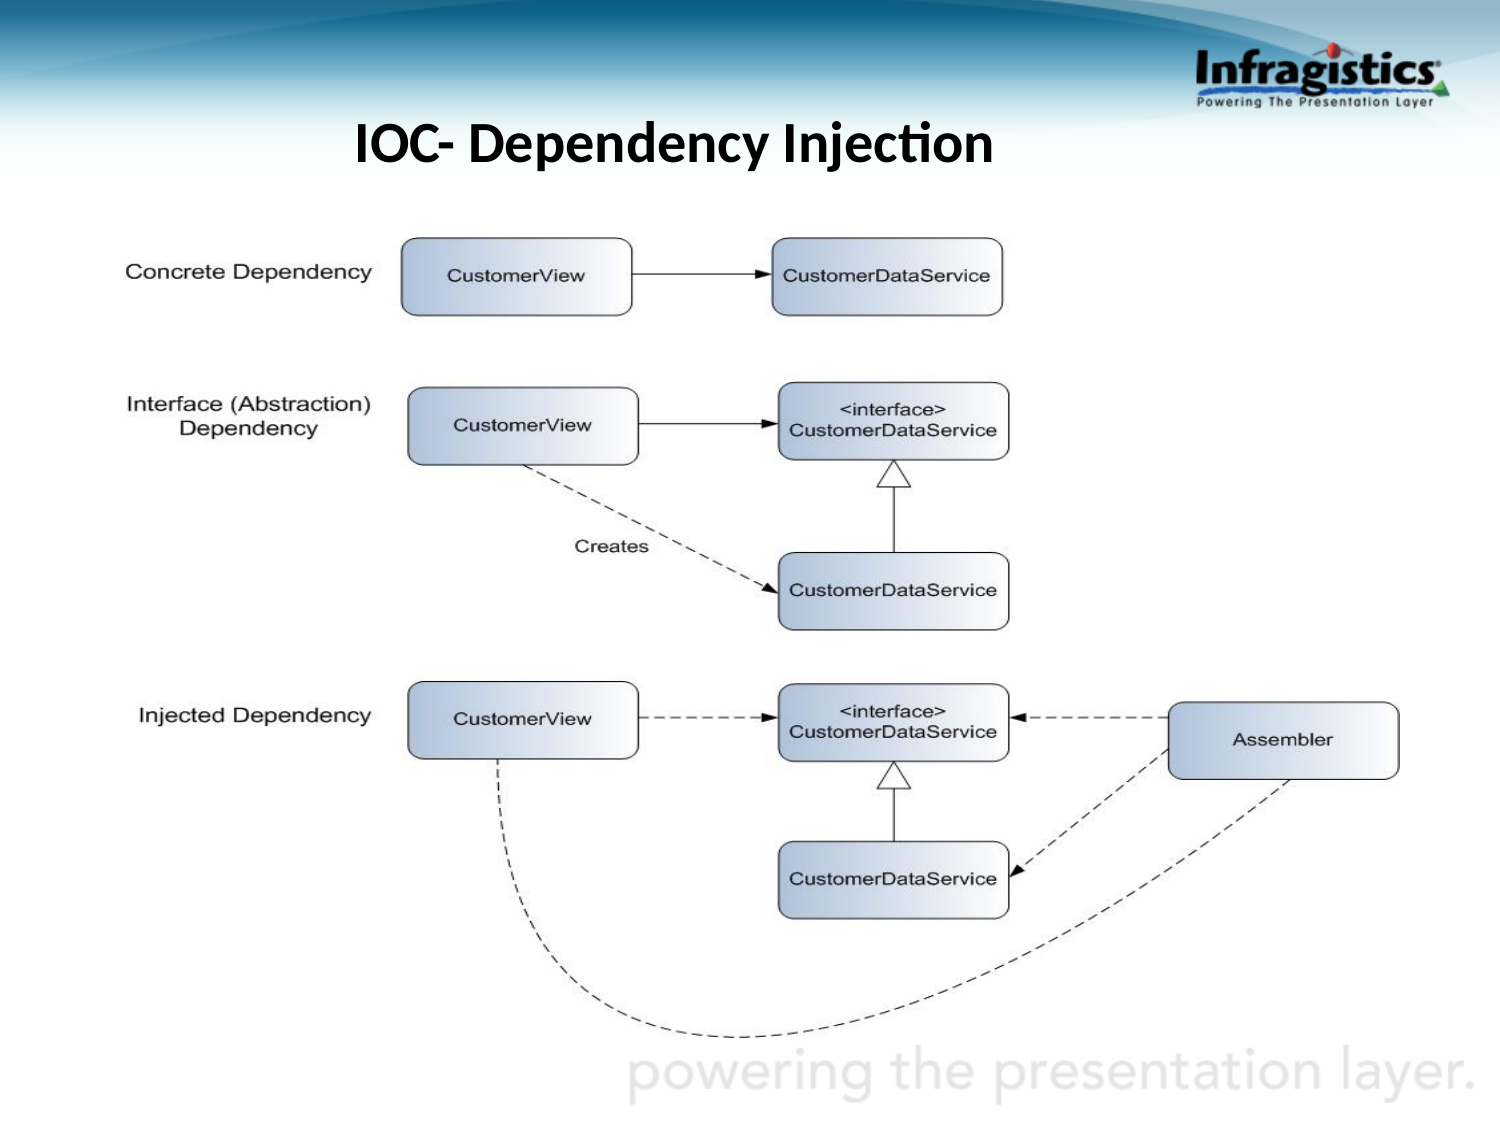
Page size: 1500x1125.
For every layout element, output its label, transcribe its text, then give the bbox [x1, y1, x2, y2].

title IOC- Dependency Injection [0, 44, 1351, 233]
picture [0, 0, 1500, 1125]
